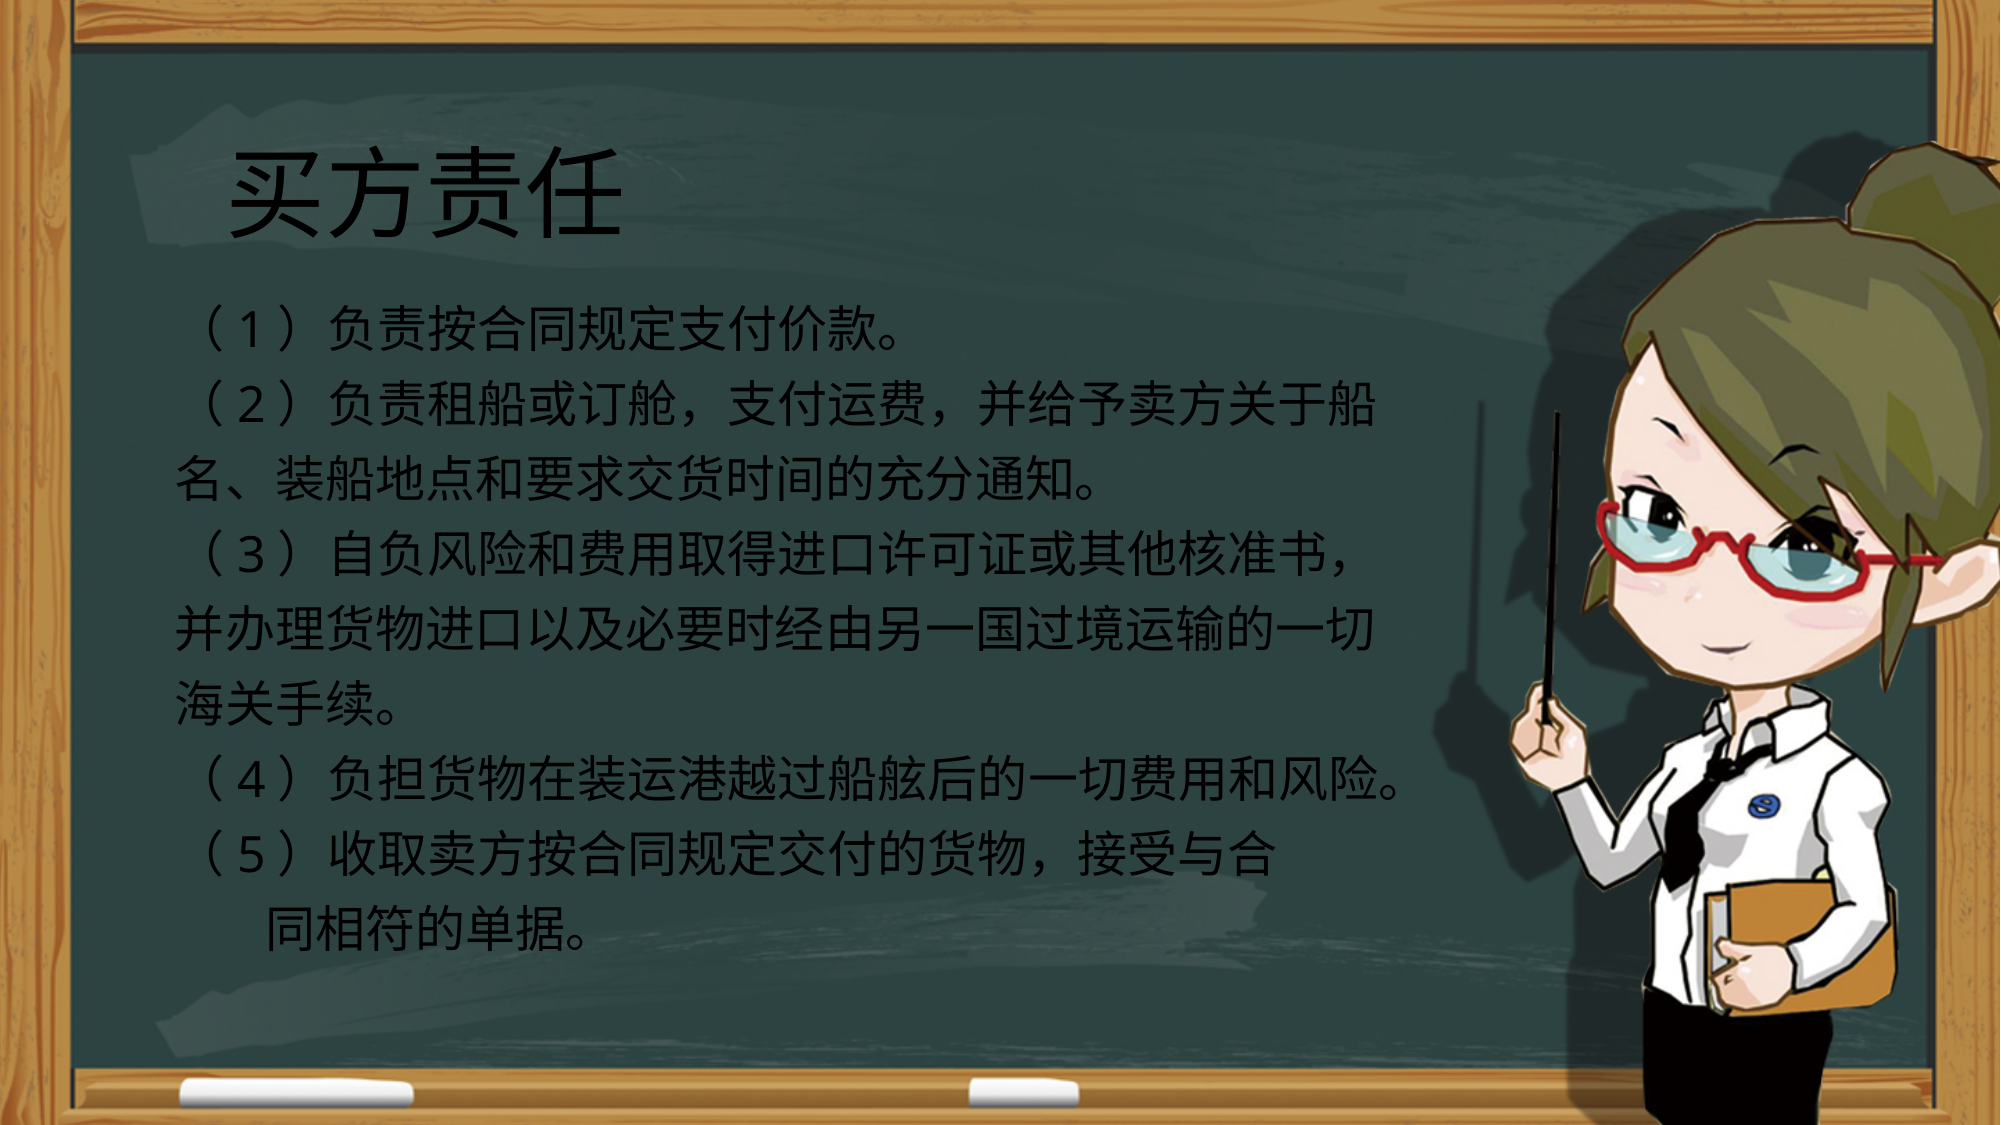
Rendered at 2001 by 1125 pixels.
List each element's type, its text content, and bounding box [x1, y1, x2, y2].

text_box （1）负责按合同规定支付价款。 （2）负责租船或订舱，支付运费，并给予卖方关于船名、装船地点和要求交货时间的充分通知。 （3）自负风险和费用取得进口许可证或其他核准书，并办理货物进口以及必要时经由另一国过境运输的一切海关手续。 （4）负担货物在装运港越过船舷后的一切费用和风险。 （5）收取卖方按合同规定交付的货物，接受与合 同相符的单据。 [160, 163, 1429, 837]
picture [0, 0, 2000, 1125]
text_box 买方责任 [97, 103, 753, 278]
